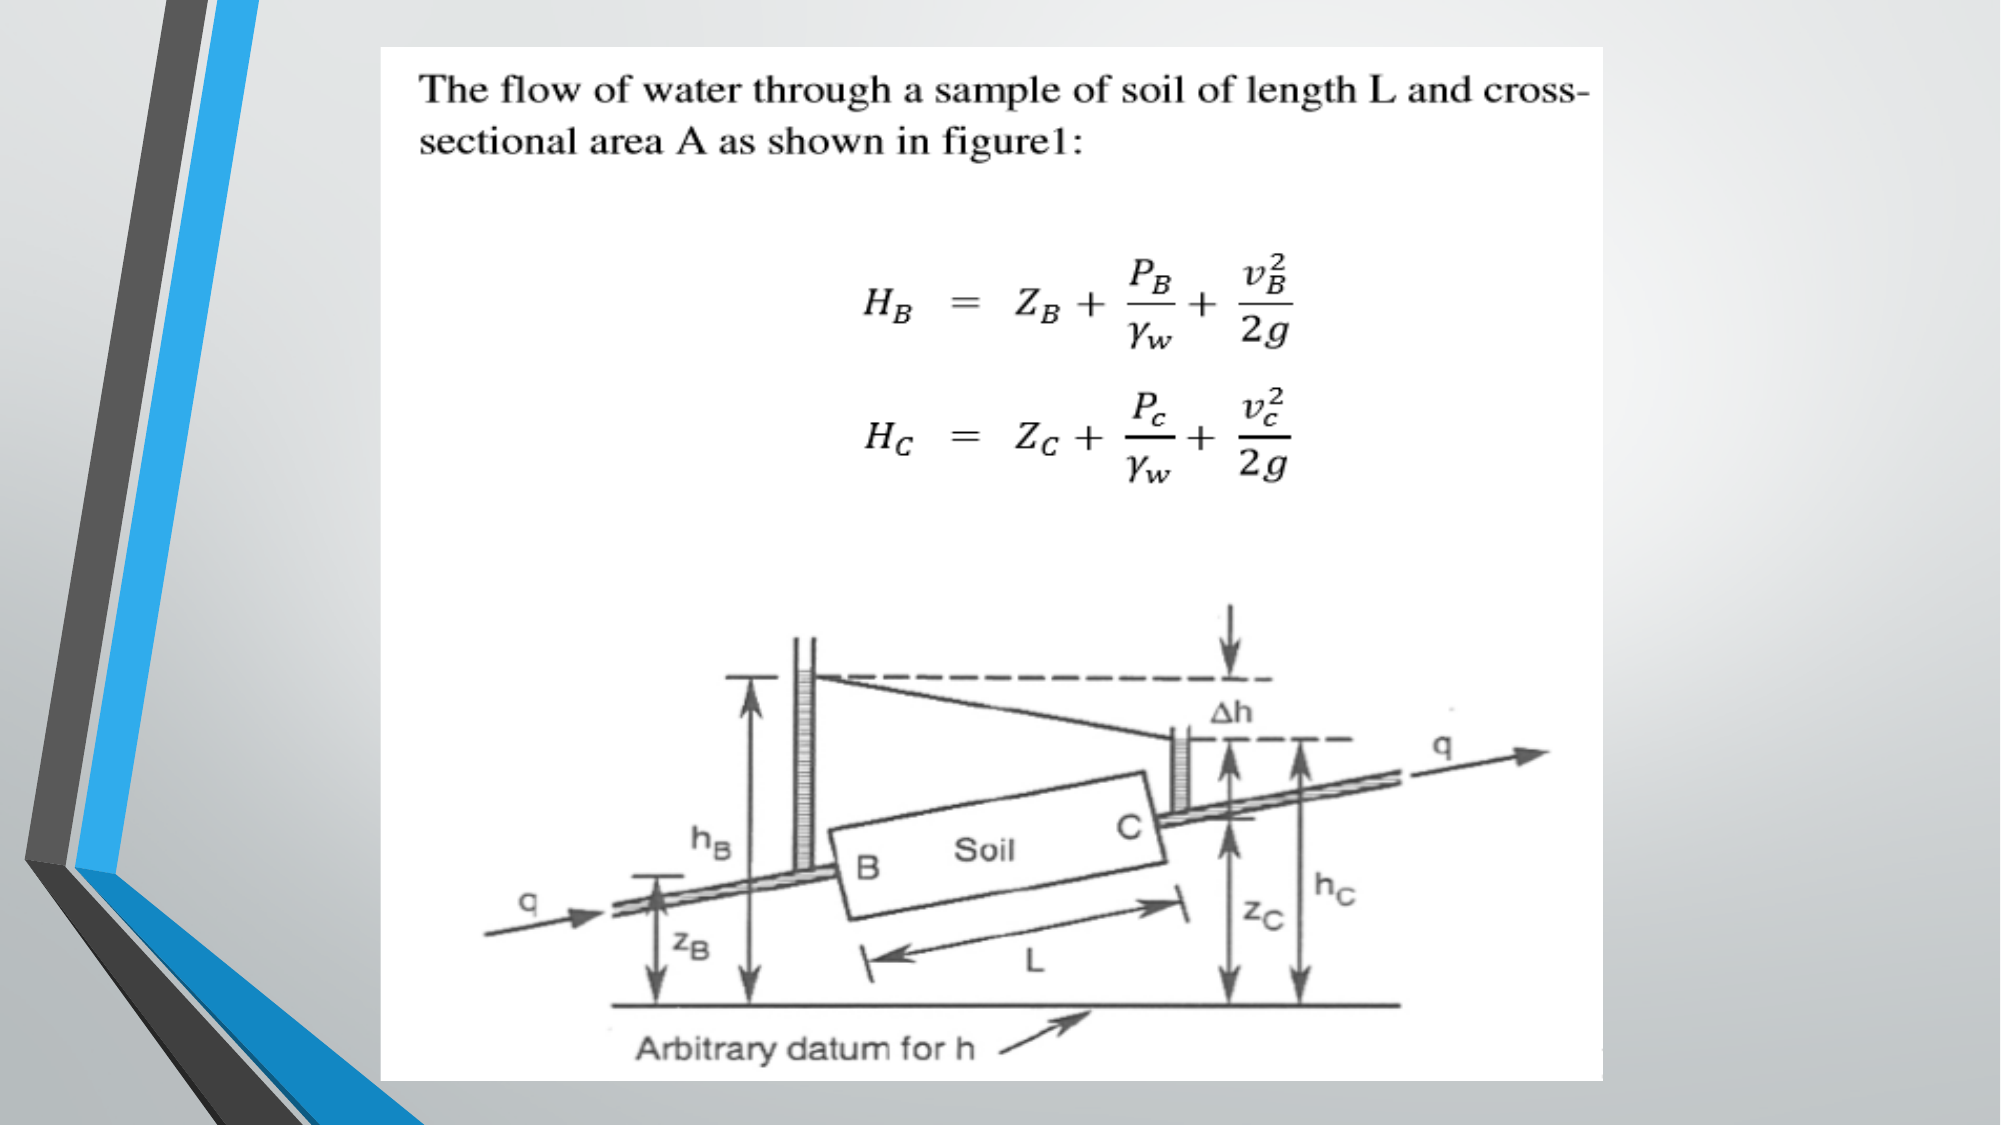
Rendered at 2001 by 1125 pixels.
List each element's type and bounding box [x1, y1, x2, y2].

picture [380, 46, 1604, 1081]
